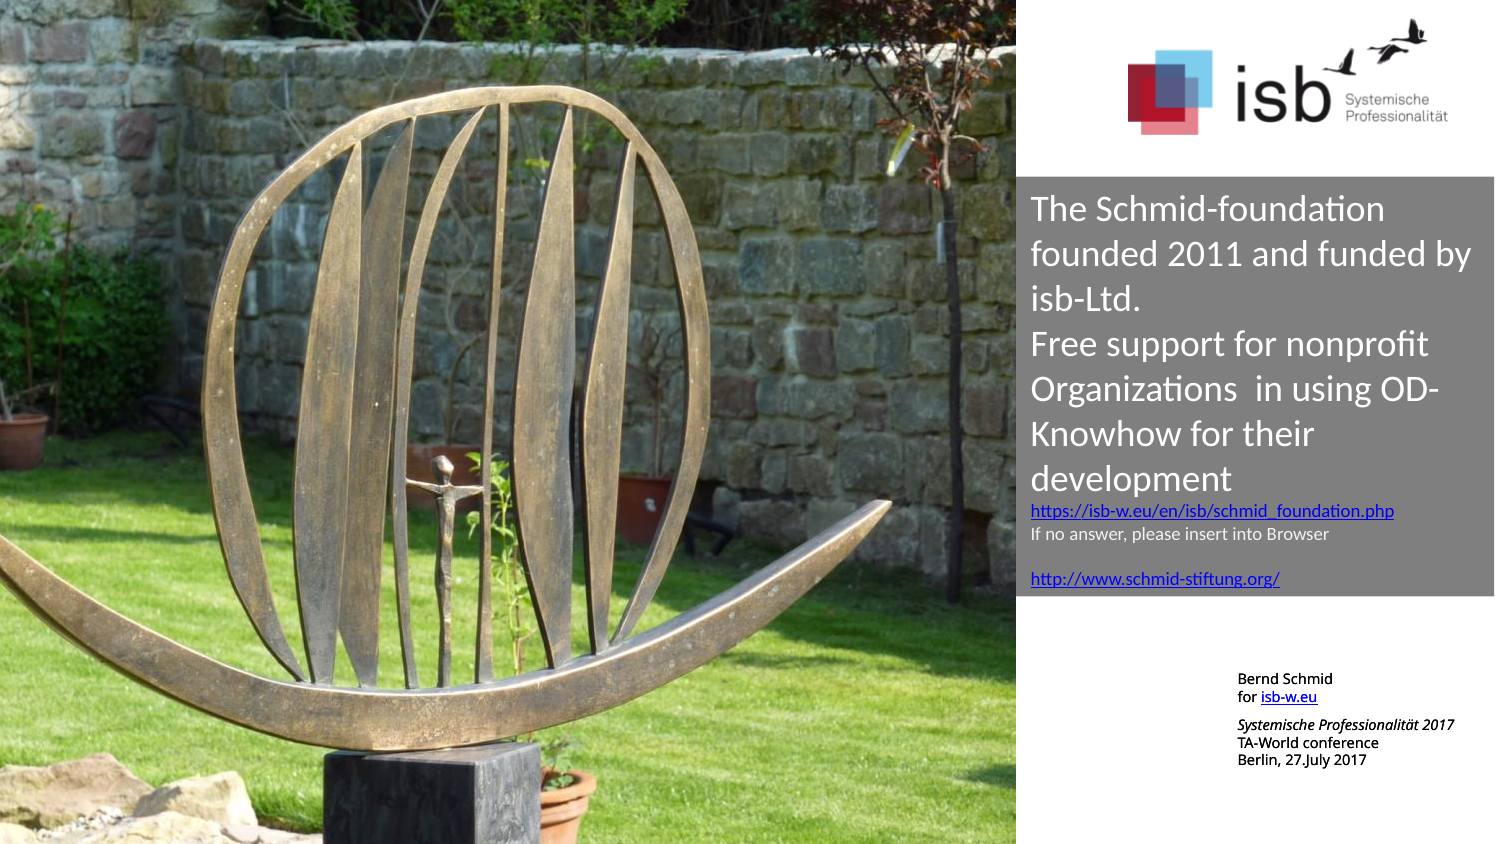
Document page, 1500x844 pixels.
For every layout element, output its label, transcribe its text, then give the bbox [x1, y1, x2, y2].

text_box Bernd Schmid for isb-w.eu Systemische Professionalität 2017 TA-World conference Berlin, 27.July 2017 [1222, 543, 1500, 777]
text_box The Schmid-foundation founded 2011 and funded by isb-Ltd. Free support for nonprofit Organizations in using OD-Knowhow for their development https://isb-w.eu/en/isb/schmid_foundation.php If no answer, please insert into Browser http://www.schmid-stiftung.org/ [1015, 176, 1495, 597]
picture [0, 0, 1016, 844]
picture [1128, 14, 1461, 139]
